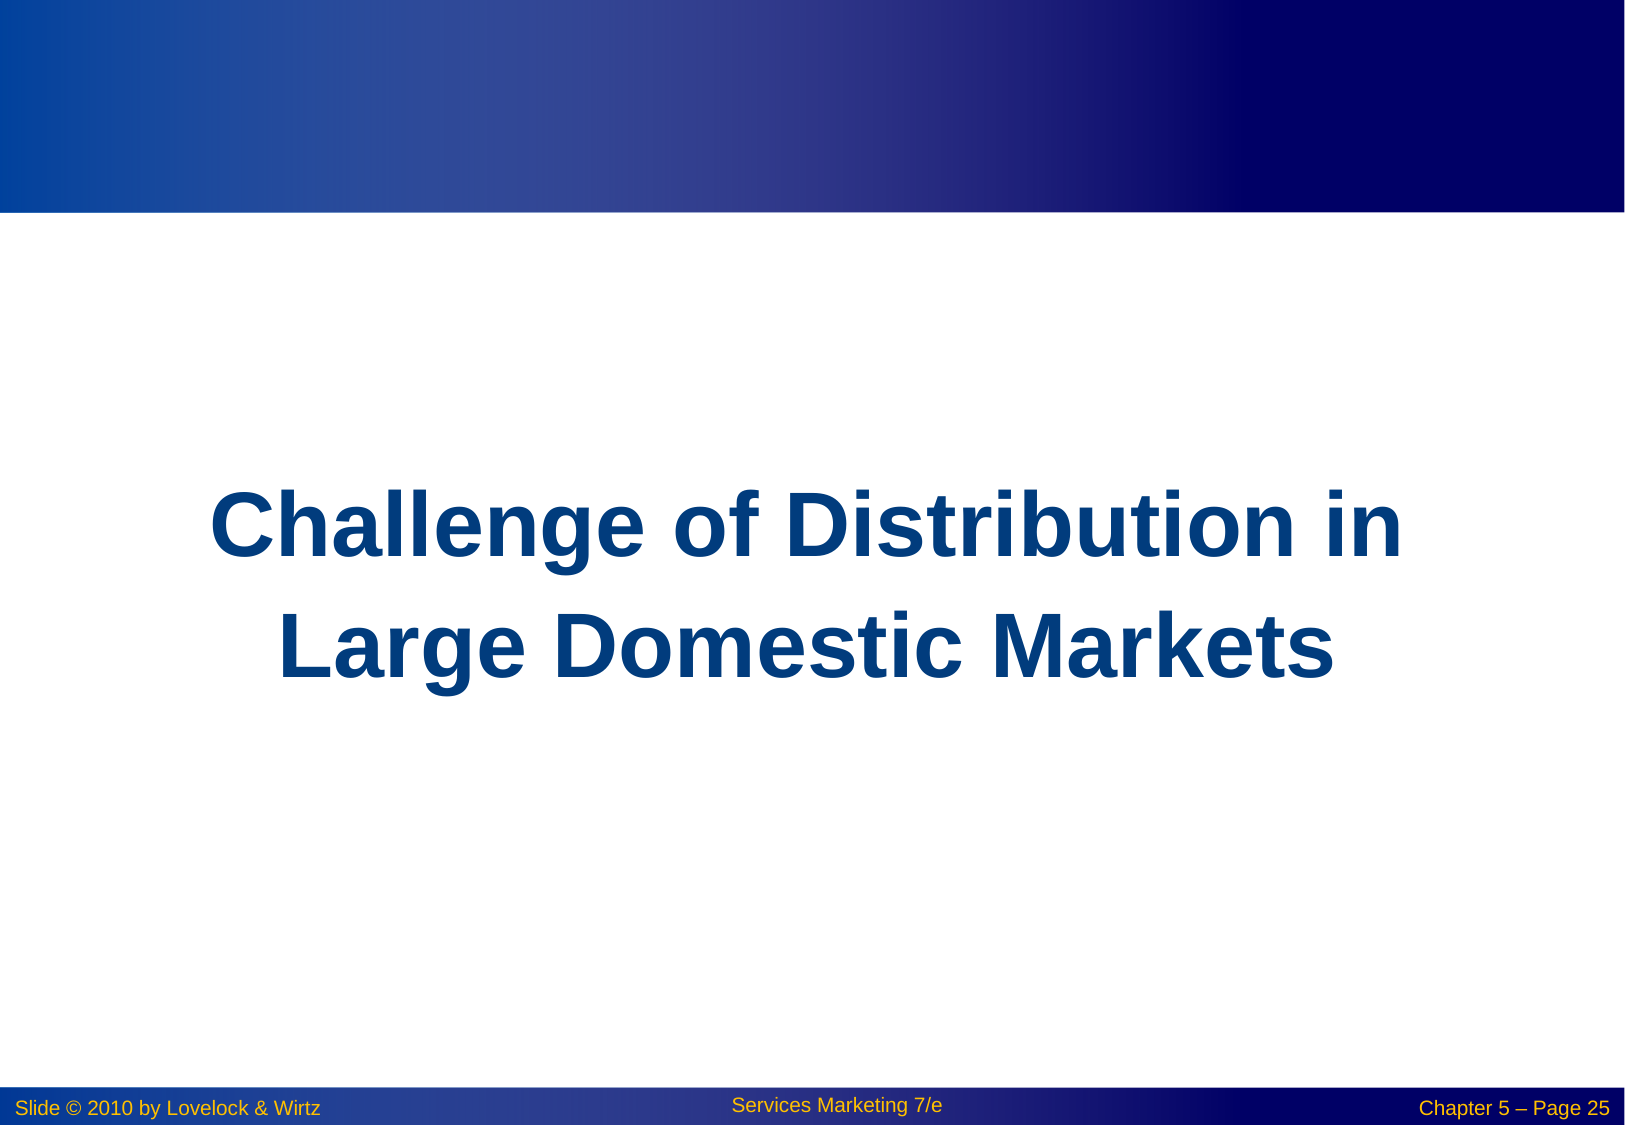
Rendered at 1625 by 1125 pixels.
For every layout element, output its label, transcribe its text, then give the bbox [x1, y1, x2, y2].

text_box Challenge of Distribution in Large Domestic Markets [115, 410, 1500, 740]
